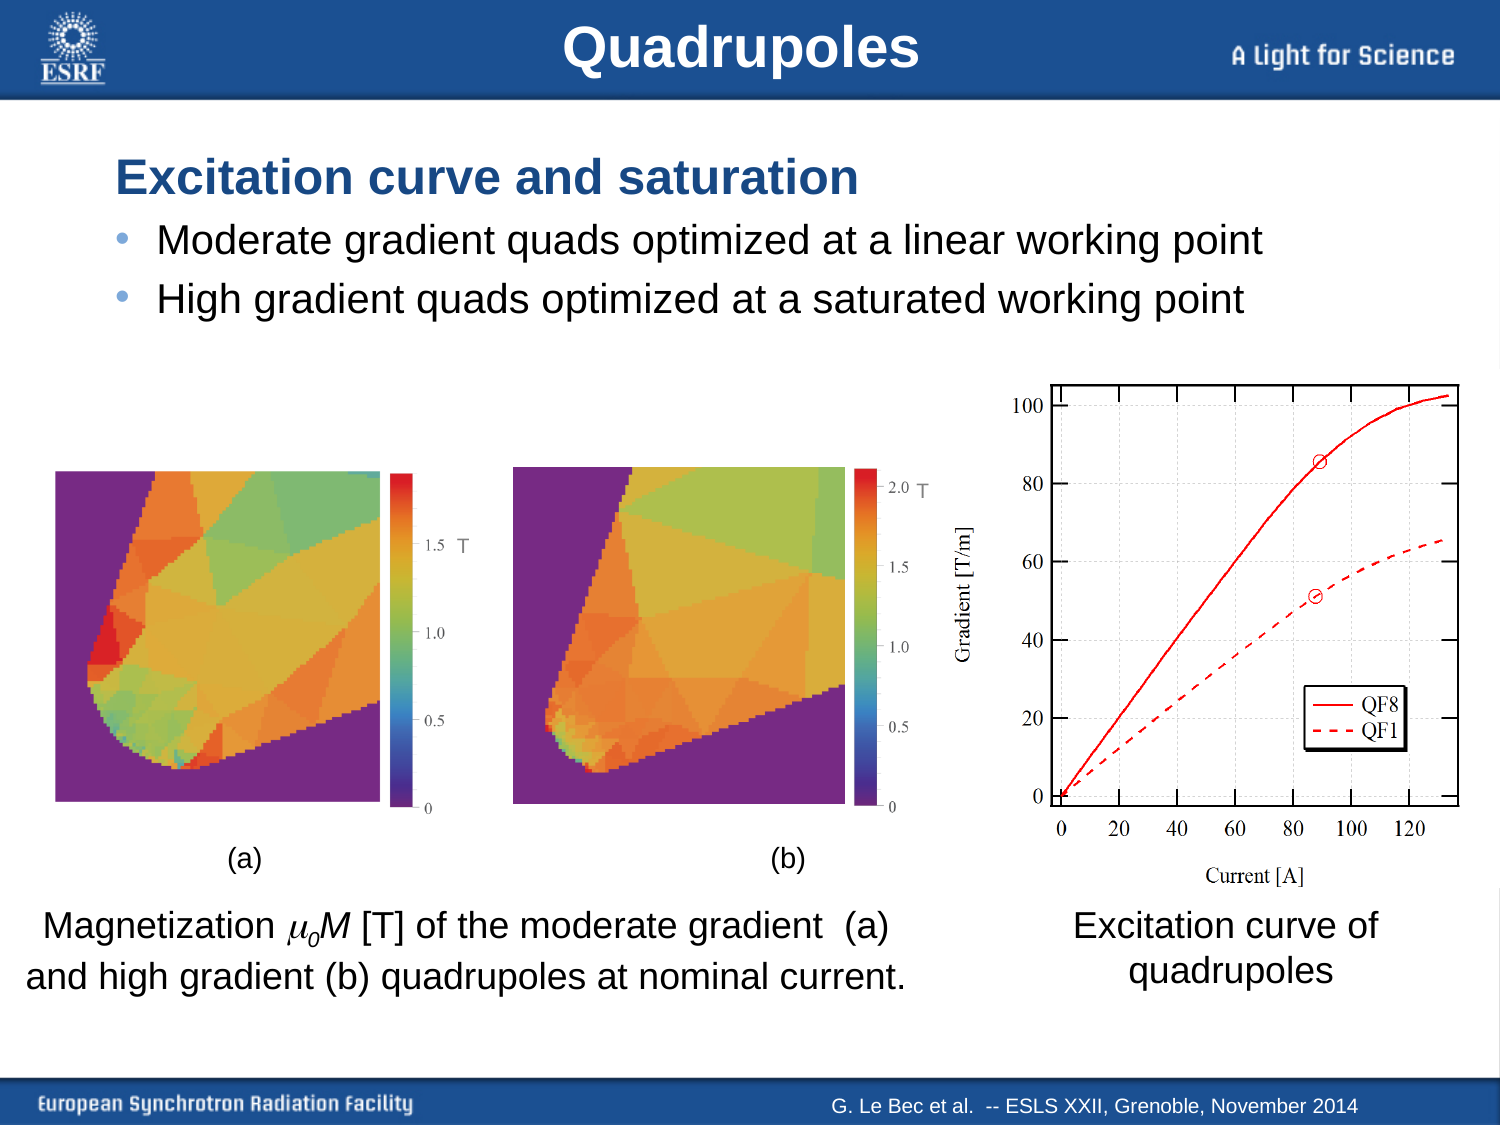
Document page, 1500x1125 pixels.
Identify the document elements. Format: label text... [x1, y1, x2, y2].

text_box Excitation curve of quadrupoles [1058, 896, 1405, 998]
text_box (a) [212, 831, 278, 882]
footer G. Le Bec et al. -- ESLS XXII, Grenoble, November 2014 [689, 1084, 1374, 1123]
text_box Magnetization m0M [T] of the moderate gradient (a) and high gradient (b) quadrupoles at nominal current. [5, 893, 928, 1005]
list Excitation curve and saturation Moderate gradient quads optimized at a linear working point High gradient quads optimized at a saturated working point [100, 136, 1393, 351]
text_box Quadrupoles [74, 0, 1425, 114]
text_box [383, 469, 491, 816]
picture [0, 0, 1500, 1125]
text_box (b) [755, 831, 821, 882]
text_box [846, 457, 951, 818]
